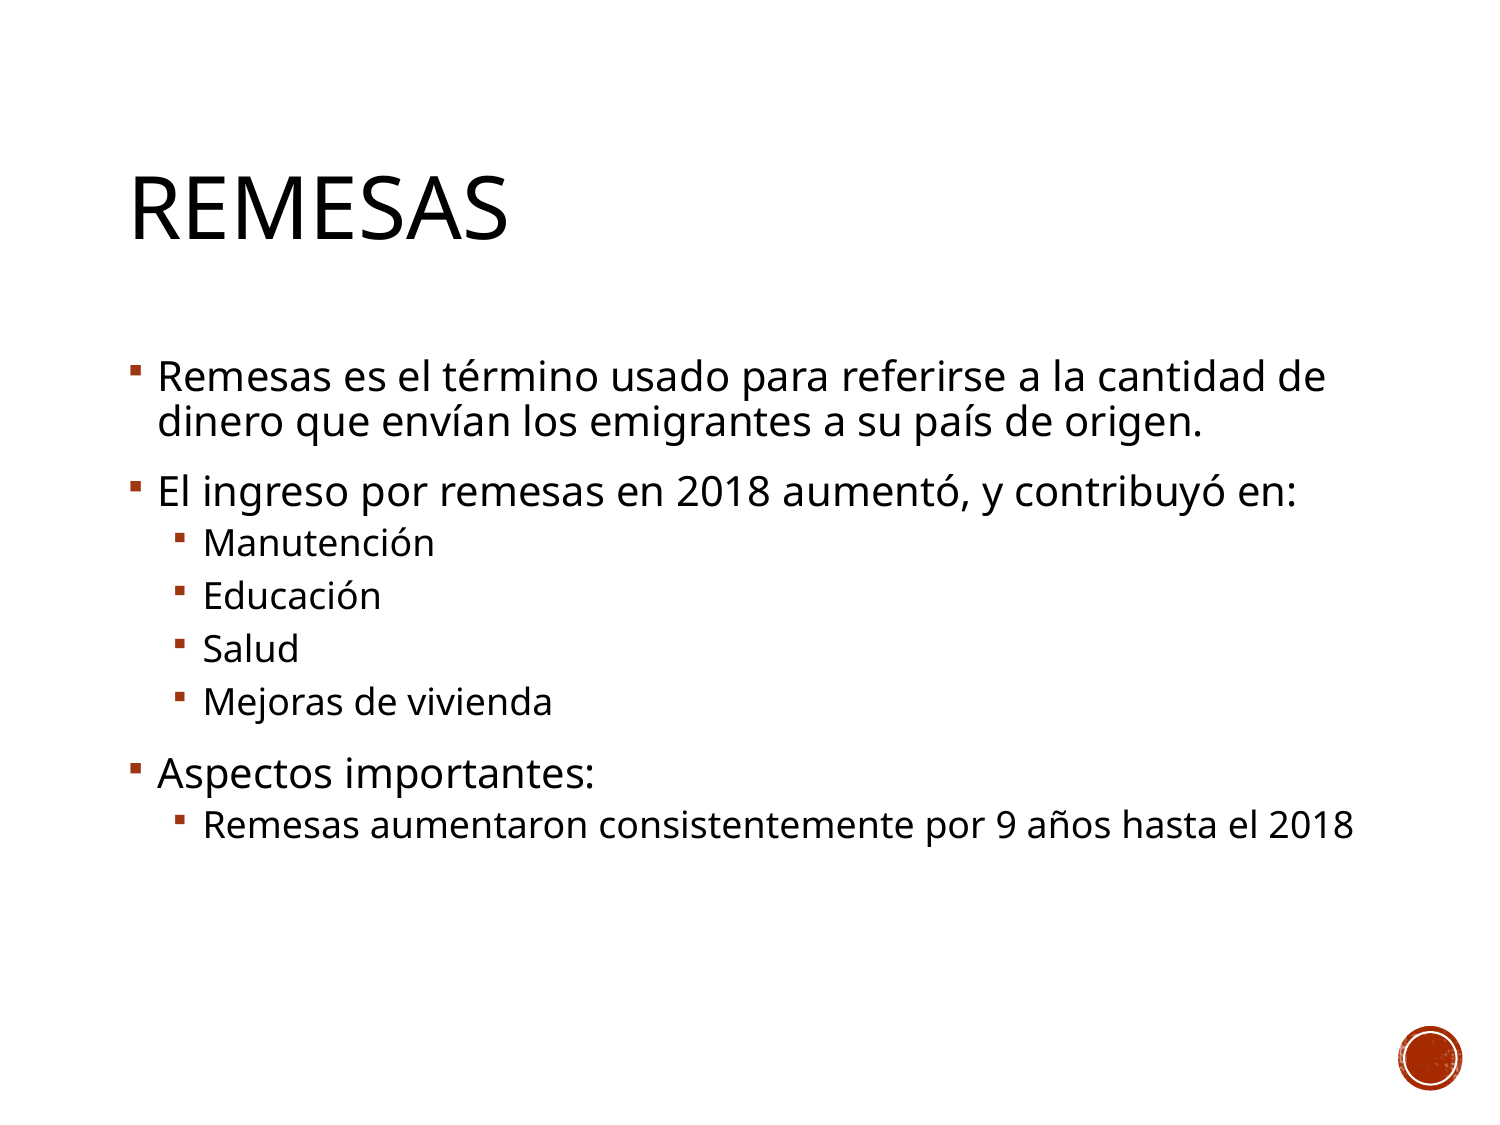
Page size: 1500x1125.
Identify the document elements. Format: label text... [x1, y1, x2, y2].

title remesas [112, 79, 1388, 344]
list Remesas es el término usado para referirse a la cantidad de dinero que envían los emigrantes a su país de origen. El ingreso por remesas en 2018 aumentó, y contribuyó en: Manutención Educación Salud Mejoras de vivienda Aspectos importantes: Remesas aumentaron consistentemente por 9 años hasta el 2018 [112, 348, 1388, 1013]
